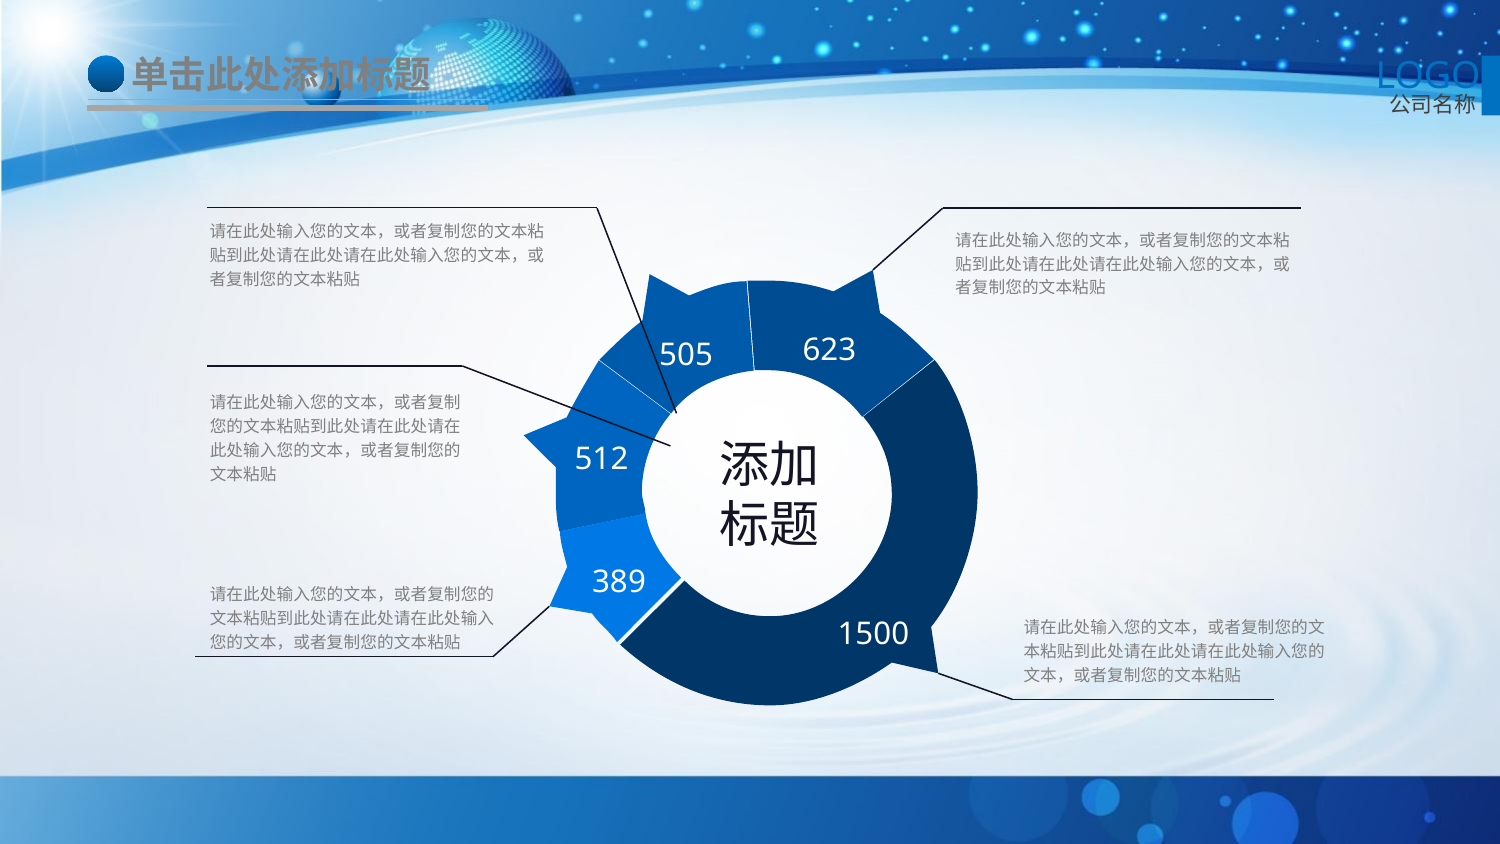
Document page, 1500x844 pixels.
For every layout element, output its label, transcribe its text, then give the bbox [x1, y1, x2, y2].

text_box [642, 276, 754, 408]
text_box 请在此处输入您的文本，或者复制您的文本粘贴到此处请在此处请在此处输入您的文本，或者复制您的文本粘贴 [940, 218, 1317, 305]
text_box 公司名称 [1374, 83, 1492, 125]
text_box 请在此处输入您的文本，或者复制您的文本粘贴到此处请在此处请在此处输入您的文本，或者复制您的文本粘贴 [195, 572, 512, 656]
text_box [572, 360, 671, 438]
text_box LOGO [1360, 43, 1496, 104]
text_box [549, 513, 682, 643]
text_box 512 [563, 432, 640, 481]
text_box [599, 322, 674, 414]
text_box 1500 [826, 607, 921, 657]
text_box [462, 365, 524, 436]
text_box 添加标题 [692, 426, 846, 558]
text_box [85, 53, 127, 95]
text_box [492, 605, 550, 657]
text_box 505 [647, 328, 725, 377]
text_box 请在此处输入您的文本，或者复制您的文本粘贴到此处请在此处请在此处输入您的文本，或者复制您的文本粘贴 [1008, 605, 1341, 693]
text_box [1480, 54, 1500, 117]
text_box 请在此处输入您的文本，或者复制您的文本粘贴到此处请在此处请在此处输入您的文本，或者复制您的文本粘贴 [194, 209, 572, 297]
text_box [938, 672, 1013, 700]
text_box 单击此处添加标题 [116, 43, 490, 99]
text_box 623 [791, 323, 868, 373]
text_box [620, 359, 978, 706]
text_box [596, 207, 650, 275]
picture [0, 0, 1500, 844]
text_box [747, 272, 934, 417]
text_box 389 [580, 555, 658, 605]
text_box 请在此处输入您的文本，或者复制您的文本粘贴到此处请在此处请在此处输入您的文本，或者复制您的文本粘贴 [195, 380, 488, 491]
text_box [526, 409, 654, 532]
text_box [872, 207, 943, 271]
